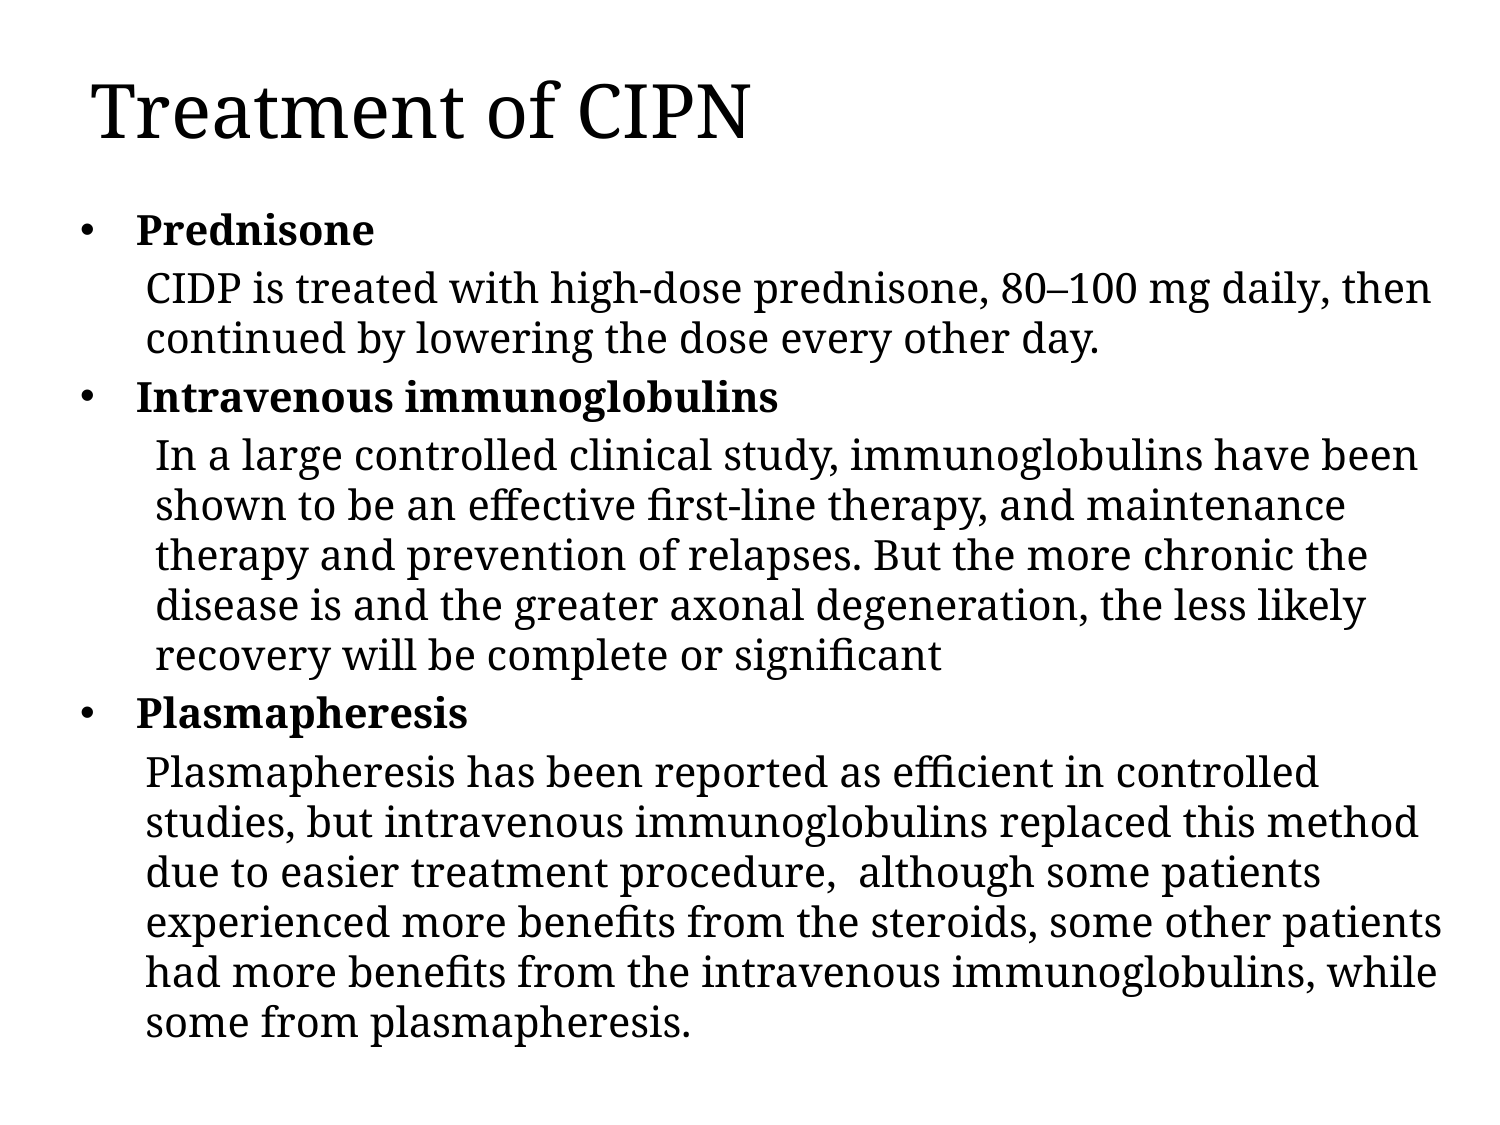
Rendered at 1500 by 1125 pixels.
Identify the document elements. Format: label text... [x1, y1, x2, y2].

title Treatment of CIPN [75, 45, 1425, 173]
list Prednisone CIDP is treated with high-dose prednisone, 80–100 mg daily, then continued by lowering the dose every other day. Intravenous immunoglobulins In a large controlled clinical study, immunoglobulins have been shown to be an effective first-line therapy, and maintenance therapy and prevention of relapses. But the more chronic the disease is and the greater axonal degeneration, the less likely recovery will be complete or significant Plasmapheresis Plasmapheresis has been reported as efficient in controlled studies, but intravenous immunoglobulins replaced this method due to easier treatment procedure, although some patients experienced more benefits from the steroids, some other patients had more benefits from the intravenous immunoglobulins, while some from plasmapheresis. [64, 196, 1459, 1059]
